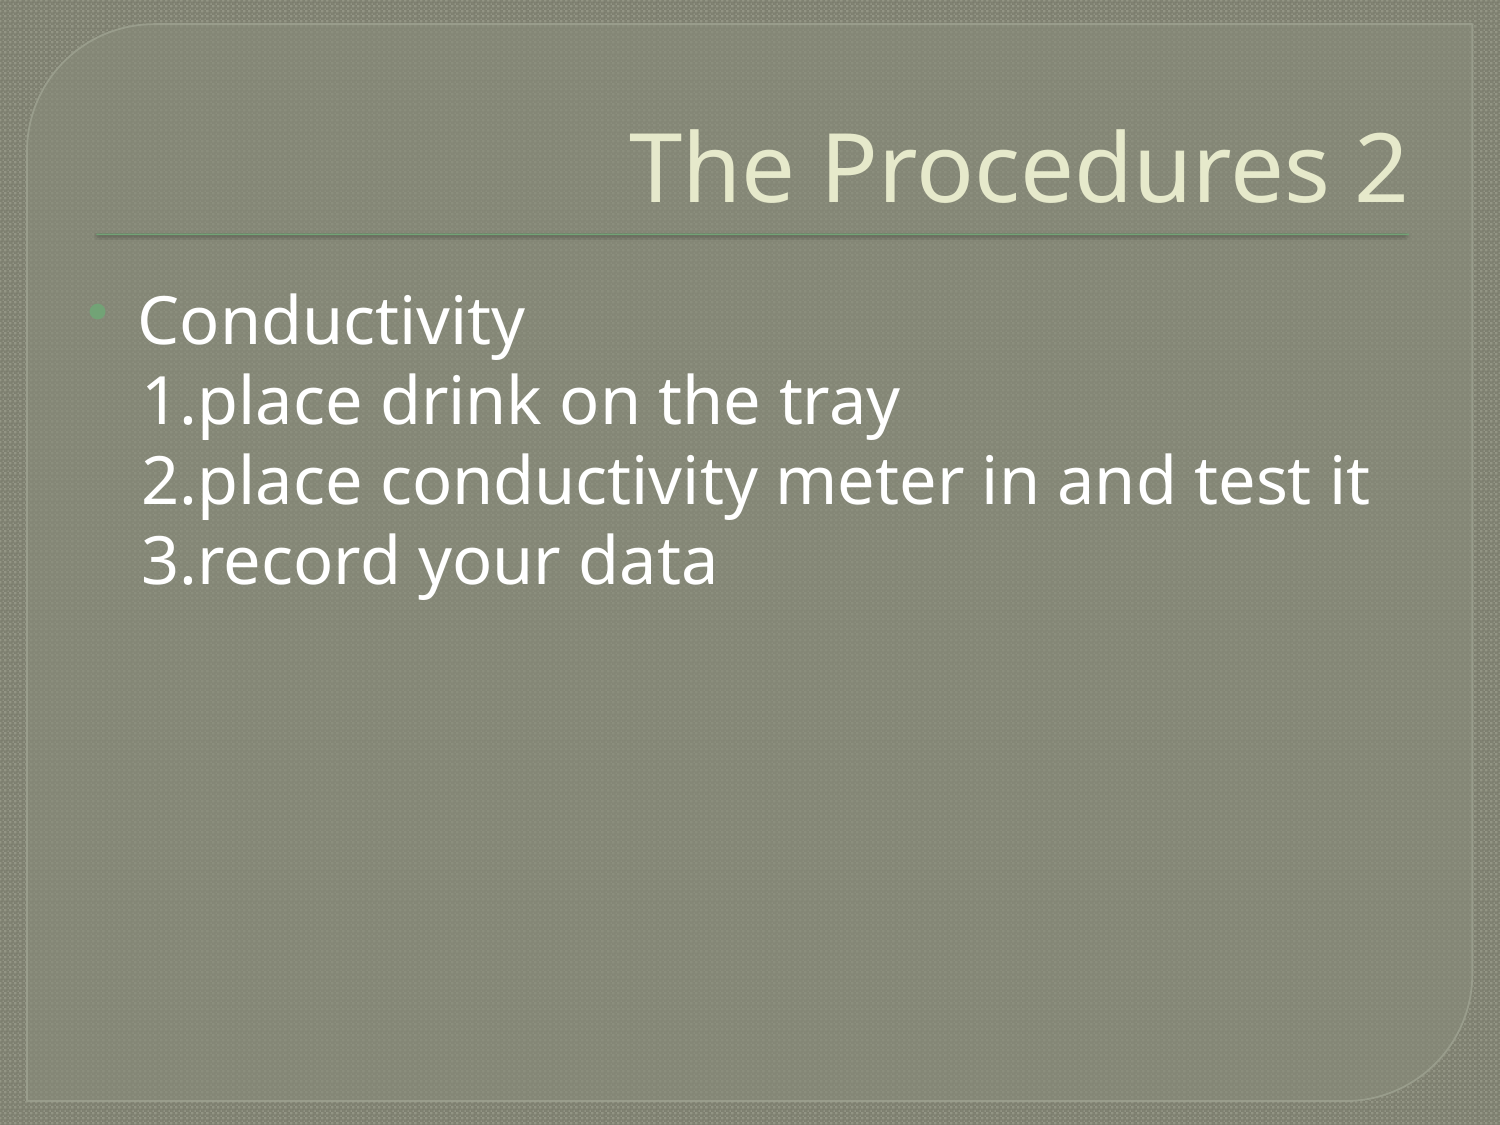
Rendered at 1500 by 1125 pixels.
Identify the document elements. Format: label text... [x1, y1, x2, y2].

title The Procedures 2 [75, 41, 1425, 230]
list Conductivity 1.place drink on the tray 2.place conductivity meter in and test it 3.record your data [75, 270, 1425, 1013]
